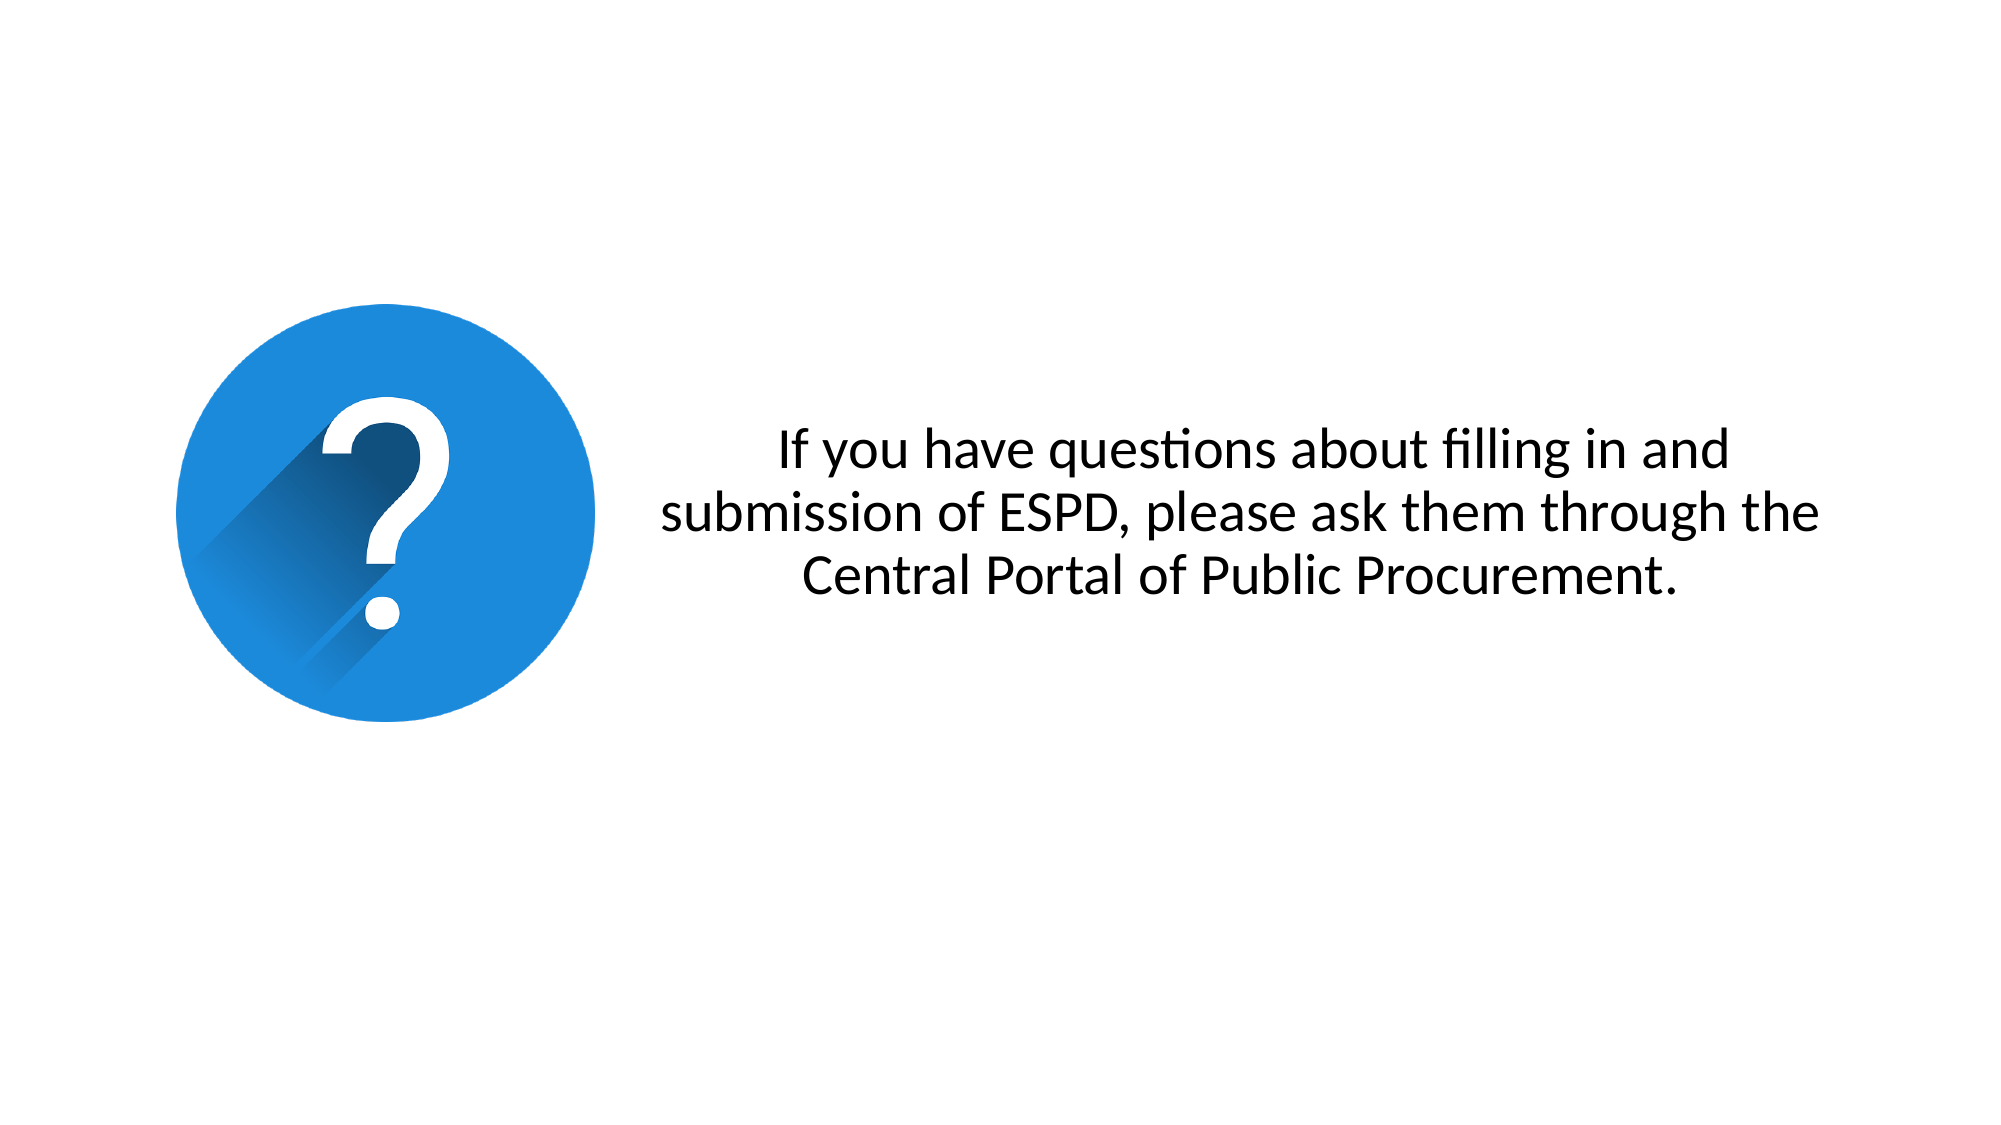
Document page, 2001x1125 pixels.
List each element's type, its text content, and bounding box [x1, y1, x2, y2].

picture [176, 304, 595, 722]
list If you have questions about filling in and submission of ESPD, please ask them through the Central Portal of Public Procurement. [625, 235, 1856, 950]
